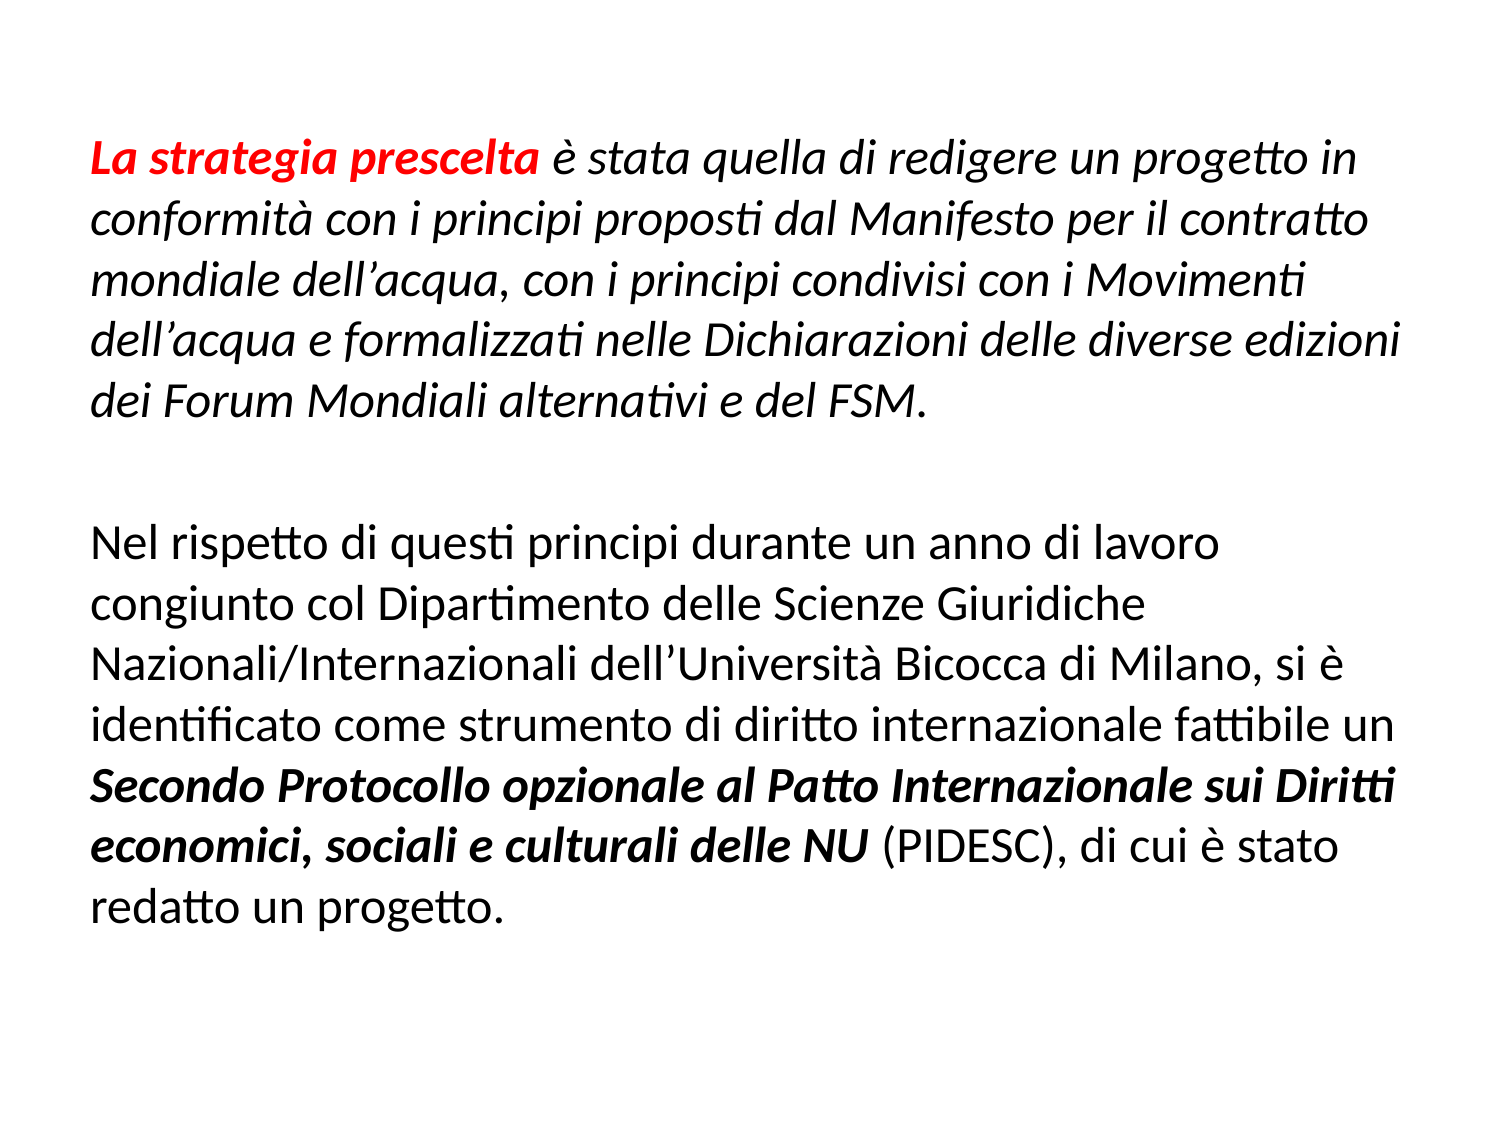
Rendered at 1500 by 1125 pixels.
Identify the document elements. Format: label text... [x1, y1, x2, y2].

list La strategia prescelta è stata quella di redigere un progetto in conformità con i principi proposti dal Manifesto per il contratto mondiale dell’acqua, con i principi condivisi con i Movimenti dell’acqua e formalizzati nelle Dichiarazioni delle diverse edizioni dei Forum Mondiali alternativi e del FSM. Nel rispetto di questi principi durante un anno di lavoro congiunto col Dipartimento delle Scienze Giuridiche Nazionali/Internazionali dell’Università Bicocca di Milano, si è identificato come strumento di diritto internazionale fattibile un Secondo Protocollo opzionale al Patto Internazionale sui Diritti economici, sociali e culturali delle NU (PIDESC), di cui è stato redatto un progetto. [75, 116, 1425, 945]
